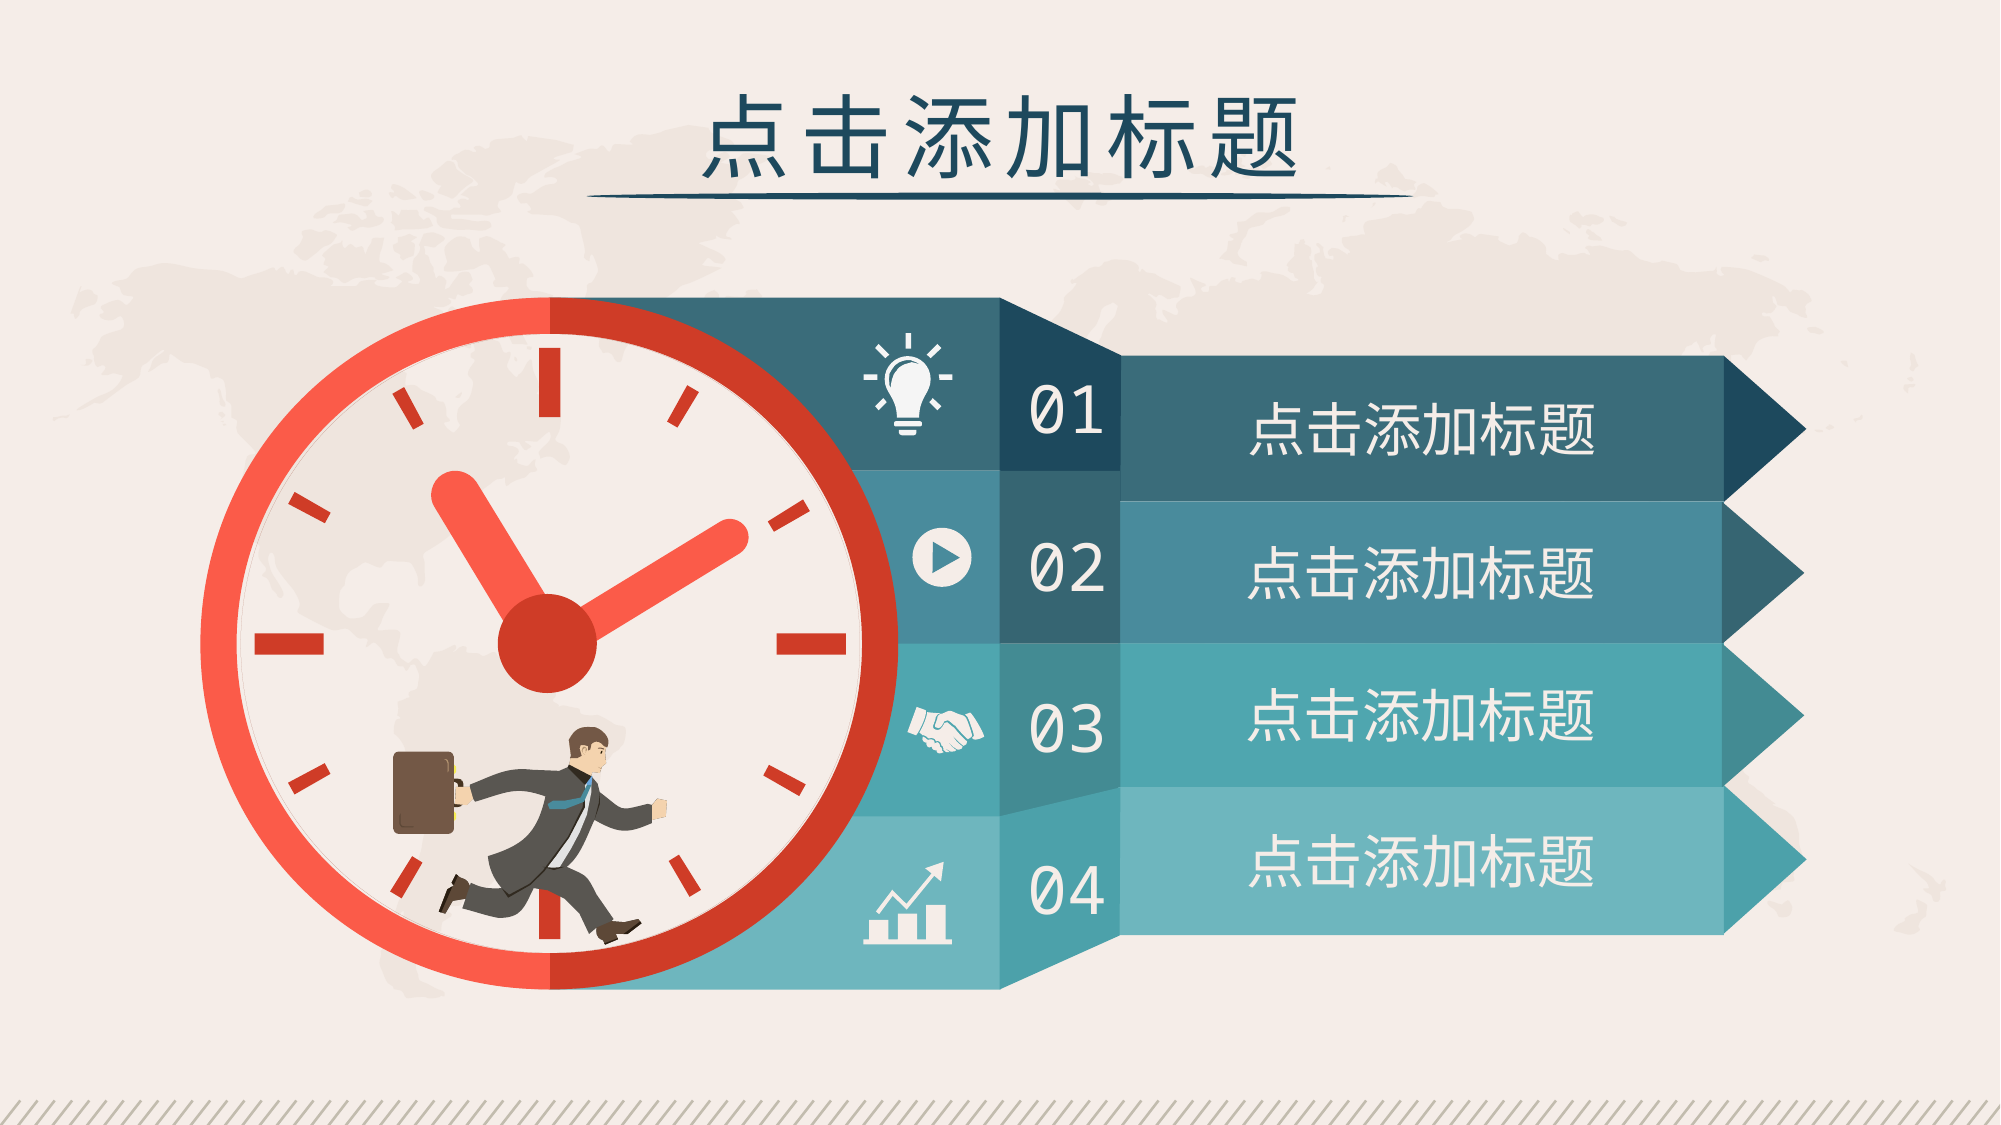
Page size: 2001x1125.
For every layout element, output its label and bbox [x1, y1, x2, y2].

text_box [899, 470, 1805, 643]
text_box [586, 72, 1414, 200]
text_box [899, 643, 1805, 785]
text_box [200, 297, 899, 990]
text_box [899, 785, 1807, 990]
text_box [912, 527, 972, 587]
text_box [899, 297, 1807, 502]
